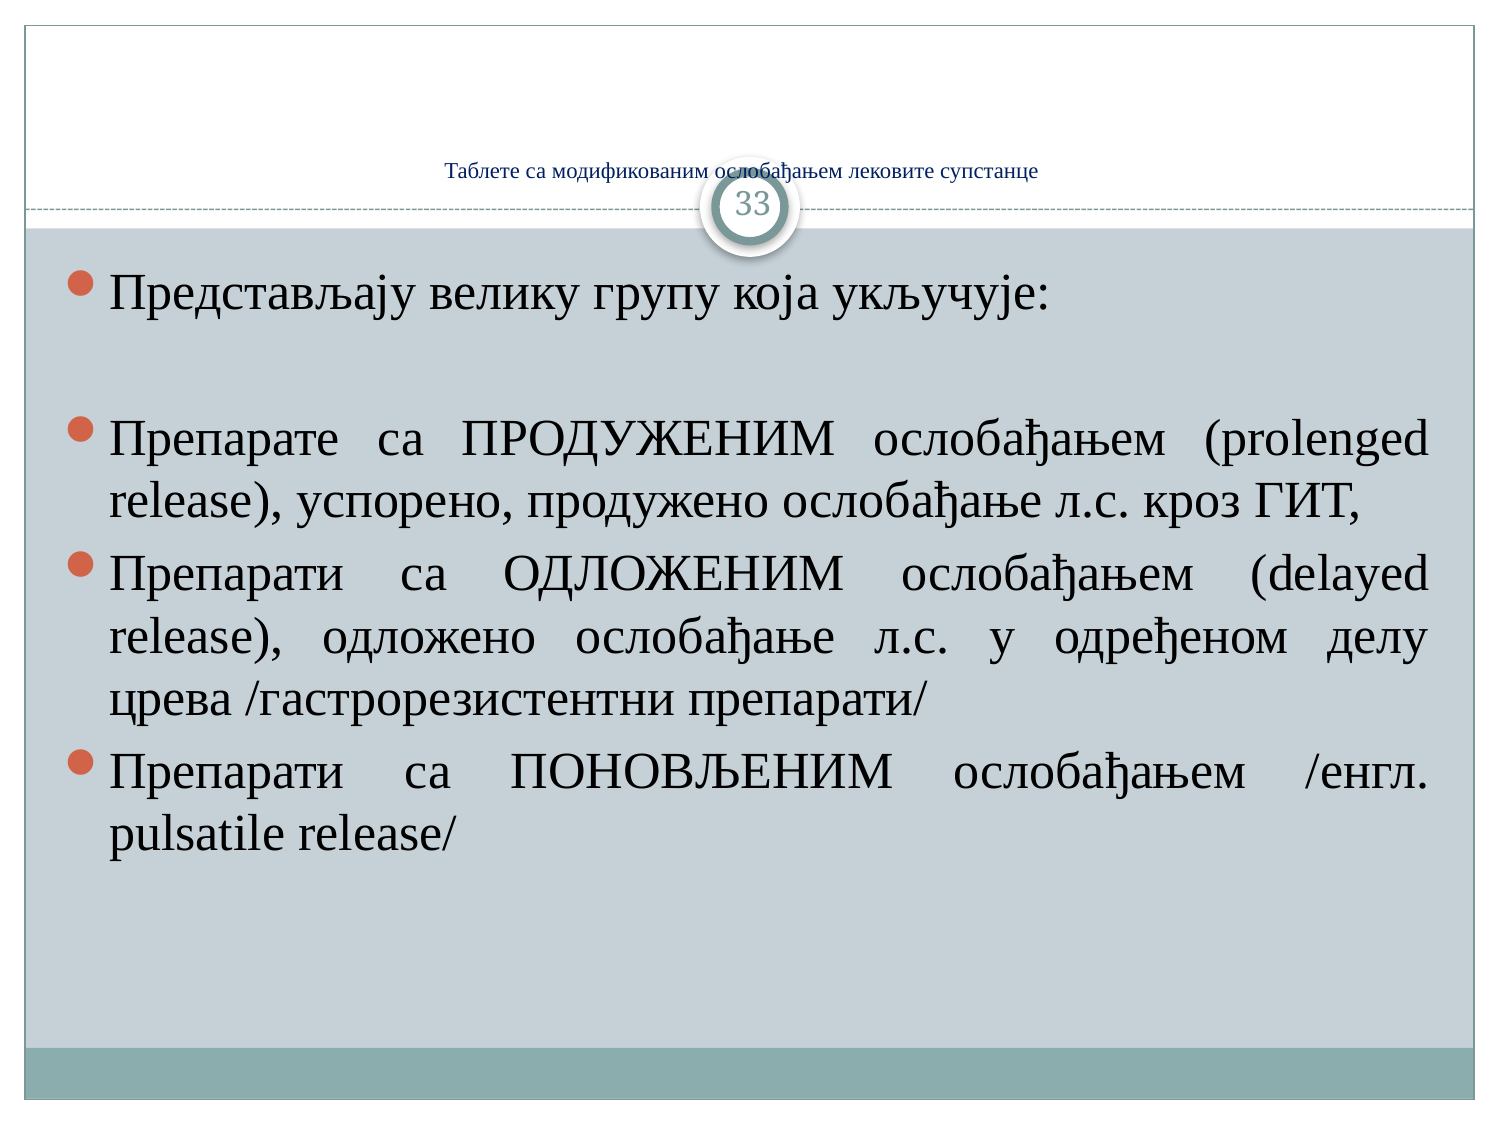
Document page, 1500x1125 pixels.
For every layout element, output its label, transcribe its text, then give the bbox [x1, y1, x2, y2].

slide_number 33 [715, 168, 791, 241]
list Представљају велику групу која укључује: Препарате са ПРОДУЖЕНИМ ослобађањем (prolenged release), успорено, продужено ослобађање л.с. кроз ГИТ, Препарати са ОДЛОЖЕНИМ ослобађањем (delayed releasе), одложено ослобађање л.с. у одређеном делу црева /гастрорезистентни препарати/ Препарати са ПОНОВЉЕНИМ ослобађањем /енгл. pulsatile release/ [49, 250, 1445, 1001]
title Таблете са модификованим ослобађањем лековите супстанце [41, 66, 1442, 191]
